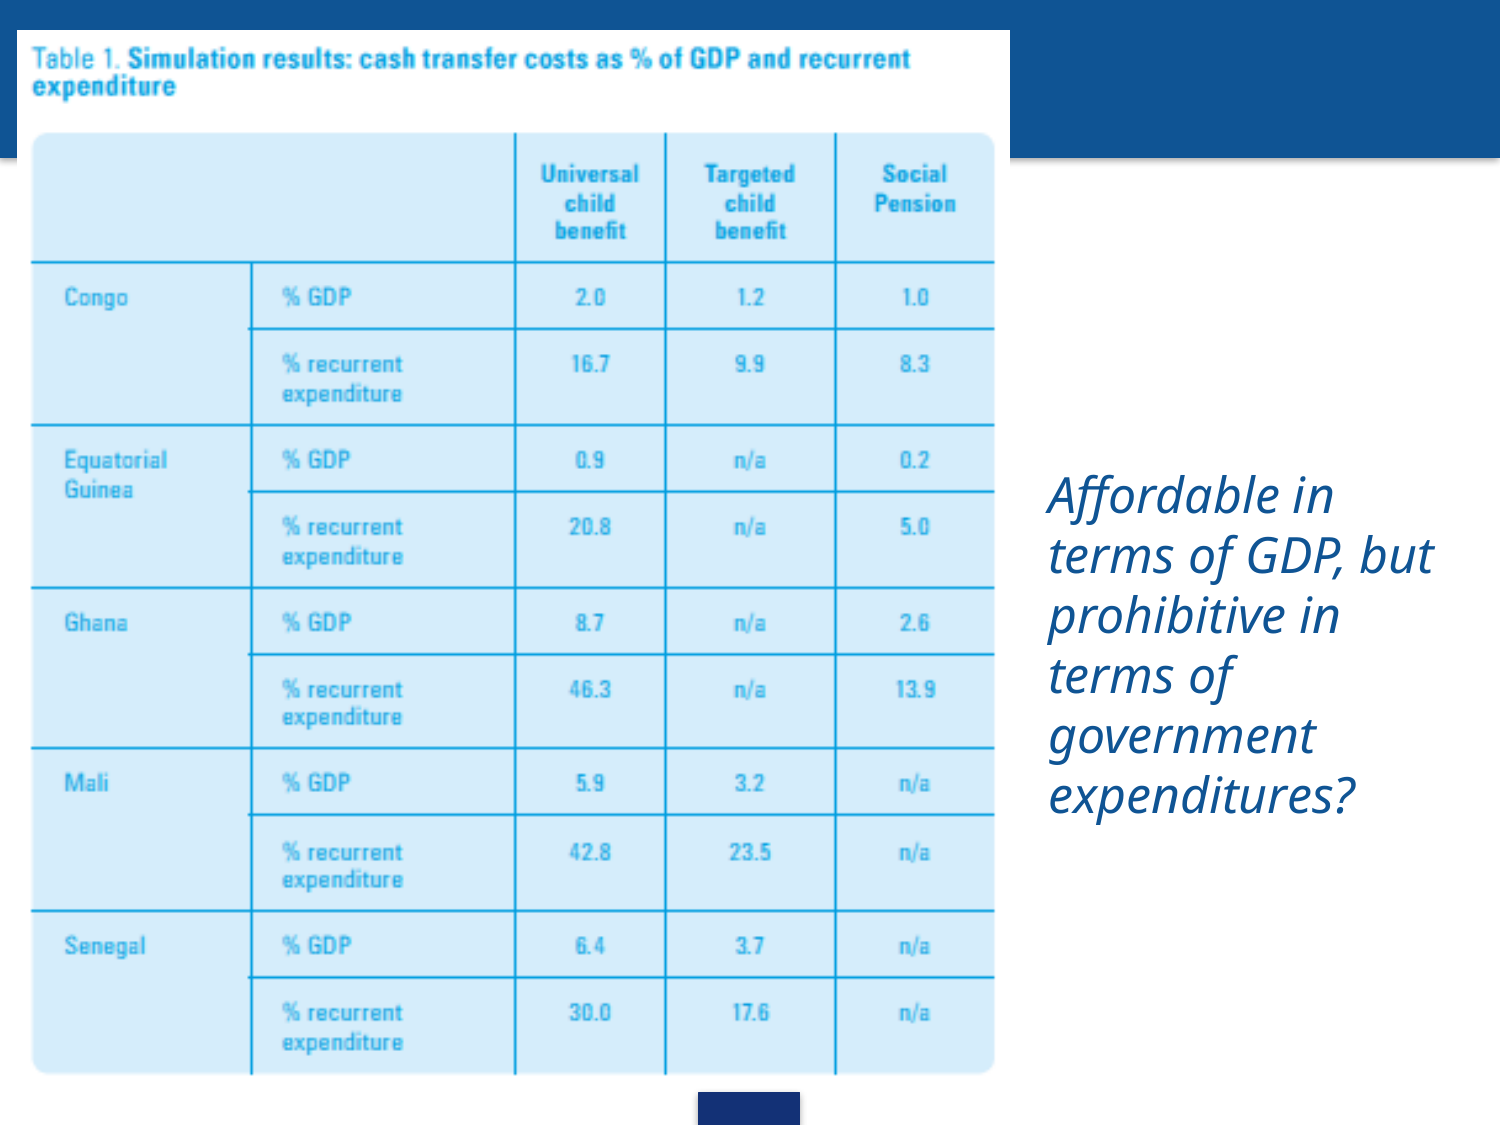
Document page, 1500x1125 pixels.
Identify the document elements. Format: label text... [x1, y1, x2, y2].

list Affordable in terms of GDP, but prohibitive in terms of government expenditures? [1033, 456, 1483, 1005]
picture [17, 30, 1011, 1083]
